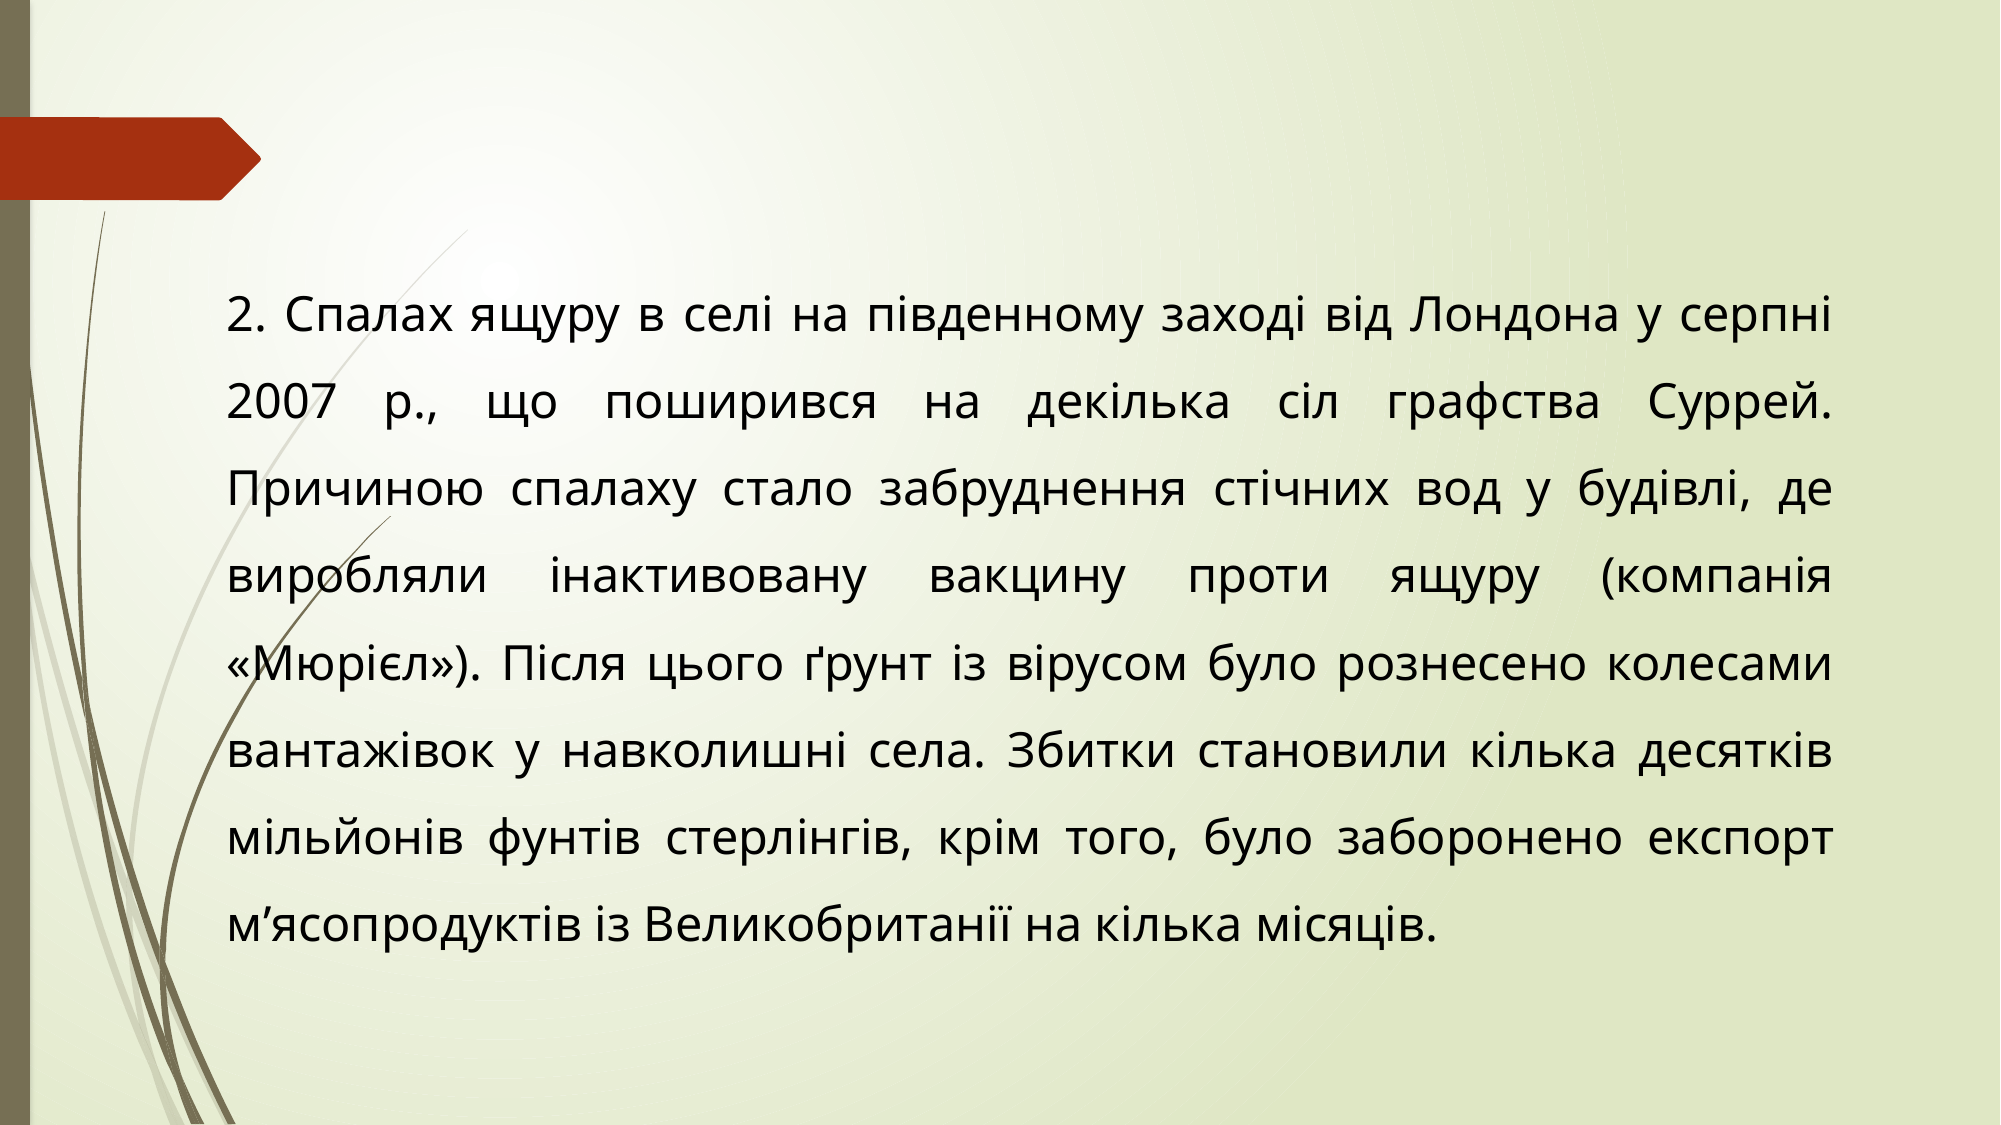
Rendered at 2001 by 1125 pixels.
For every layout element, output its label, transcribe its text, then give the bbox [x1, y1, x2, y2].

list 2. Спалах ящуру в селі на південному заході від Лондона у серпні 2007 р., що поширився на декілька сіл графства Суррей. Причиною спалаху стало забруднення стічних вод у будівлі, де виробляли інактивовану вакцину проти ящуру (компанія «Мюрієл»). Після цього ґрунт із вірусом було рознесено колесами вантажівок у навколишні села. Збитки становили кілька десятків мільйонів фунтів стерлінгів, крім того, було заборонено експорт м’ясопродуктів із Великобританії на кілька місяців. [211, 148, 1850, 1026]
